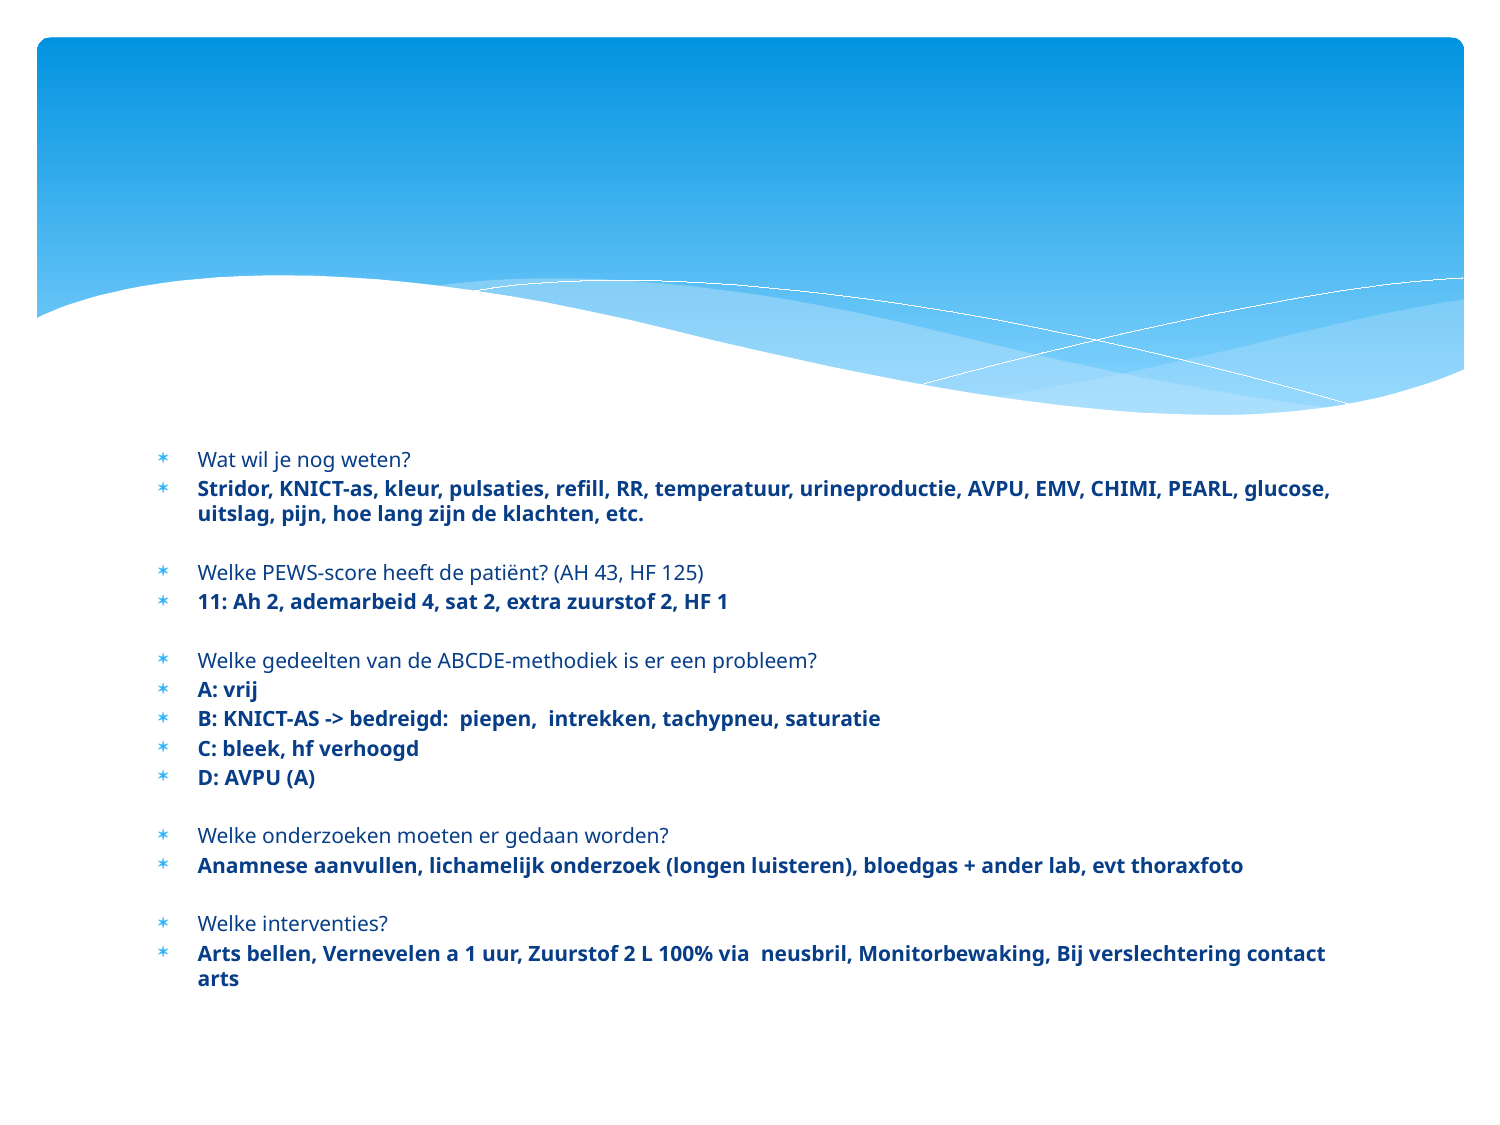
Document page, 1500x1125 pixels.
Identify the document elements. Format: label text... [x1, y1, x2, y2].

list Wat wil je nog weten? Stridor, KNICT-as, kleur, pulsaties, refill, RR, temperatuur, urineproductie, AVPU, EMV, CHIMI, PEARL, glucose, uitslag, pijn, hoe lang zijn de klachten, etc. Welke PEWS-score heeft de patiënt? (AH 43, HF 125) 11: Ah 2, ademarbeid 4, sat 2, extra zuurstof 2, HF 1 Welke gedeelten van de ABCDE-methodiek is er een probleem? A: vrij B: KNICT-AS -> bedreigd: piepen, intrekken, tachypneu, saturatie C: bleek, hf verhoogd D: AVPU (A) Welke onderzoeken moeten er gedaan worden? Anamnese aanvullen, lichamelijk onderzoek (longen luisteren), bloedgas + ander lab, evt thoraxfoto Welke interventies? Arts bellen, Vernevelen a 1 uur, Zuurstof 2 L 100% via neusbril, Monitorbewaking, Bij verslechtering contact arts [143, 438, 1359, 1005]
